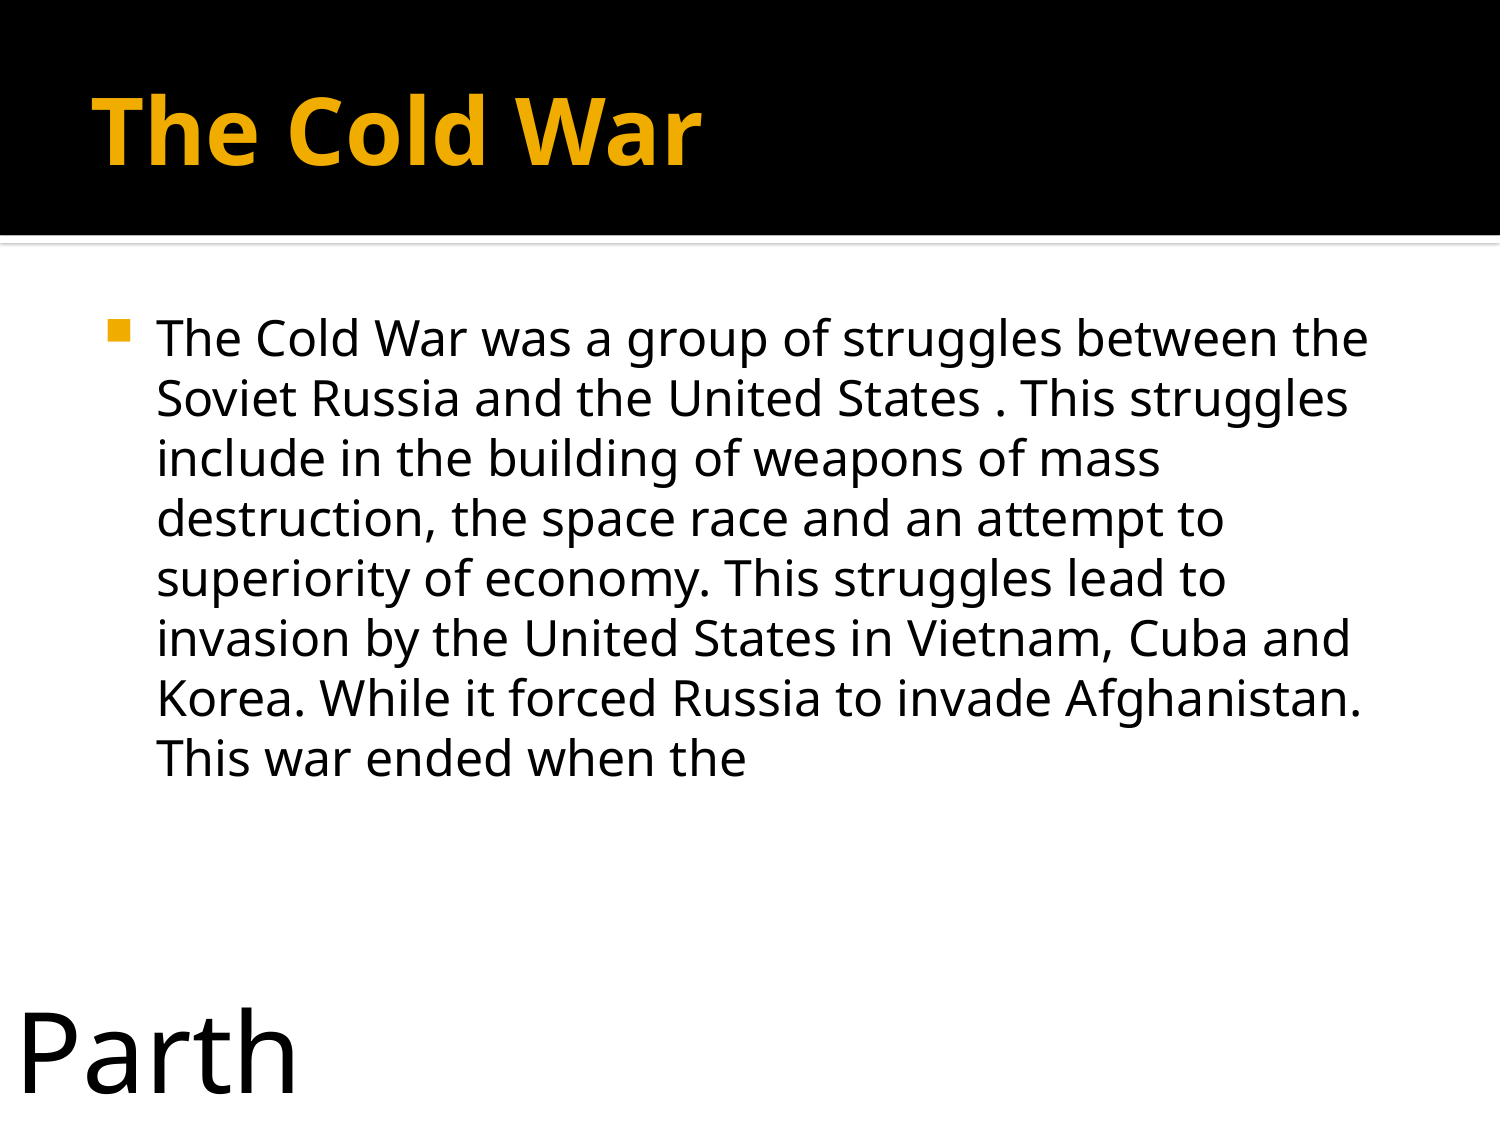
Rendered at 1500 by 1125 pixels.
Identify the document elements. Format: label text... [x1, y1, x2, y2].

text_box Parth [0, 973, 328, 1124]
list The Cold War was a group of struggles between the Soviet Russia and the United States . This struggles include in the building of weapons of mass destruction, the space race and an attempt to superiority of economy. This struggles lead to invasion by the United States in Vietnam, Cuba and Korea. While it forced Russia to invade Afghanistan. This war ended when the [75, 291, 1425, 1050]
title The Cold War [75, 25, 1425, 231]
